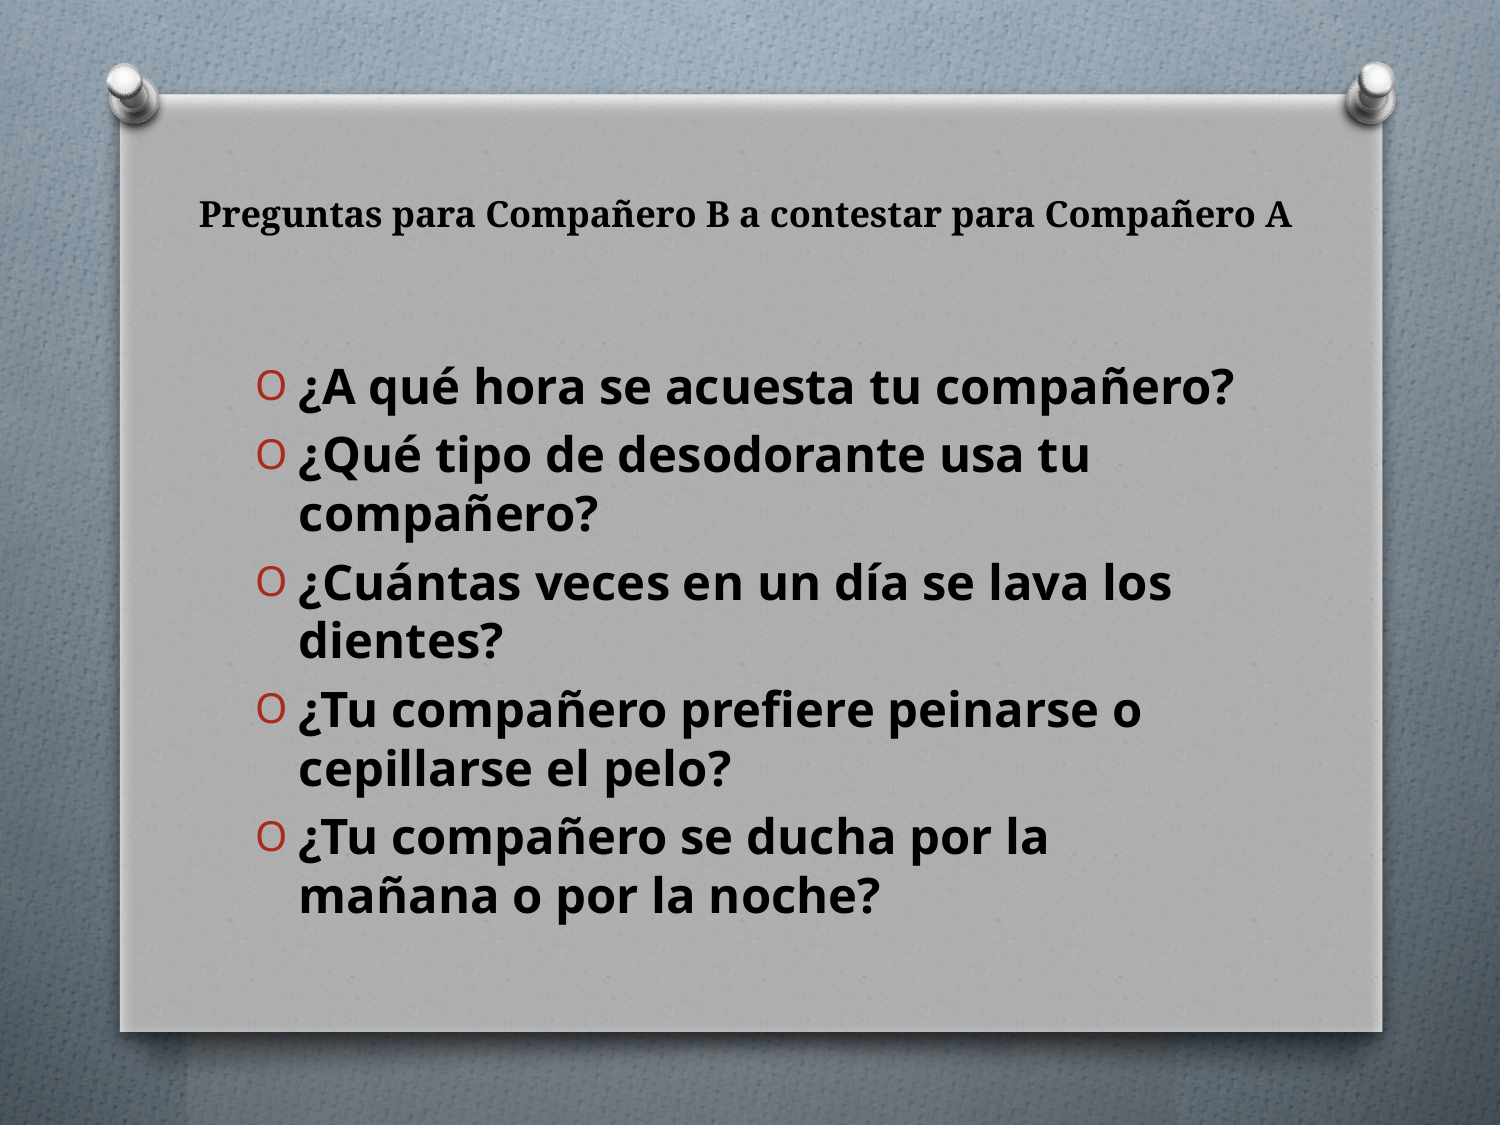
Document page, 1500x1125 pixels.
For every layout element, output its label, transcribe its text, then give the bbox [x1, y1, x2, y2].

list ¿A qué hora se acuesta tu compañero? ¿Qué tipo de desodorante usa tu compañero? ¿Cuántas veces en un día se lava los dientes? ¿Tu compañero prefiere peinarse o cepillarse el pelo? ¿Tu compañero se ducha por la mañana o por la noche? [240, 347, 1257, 939]
title Preguntas para Compañero B a contestar para Compañero A [174, 162, 1318, 316]
picture [1317, 35, 1439, 156]
picture [75, 29, 198, 153]
